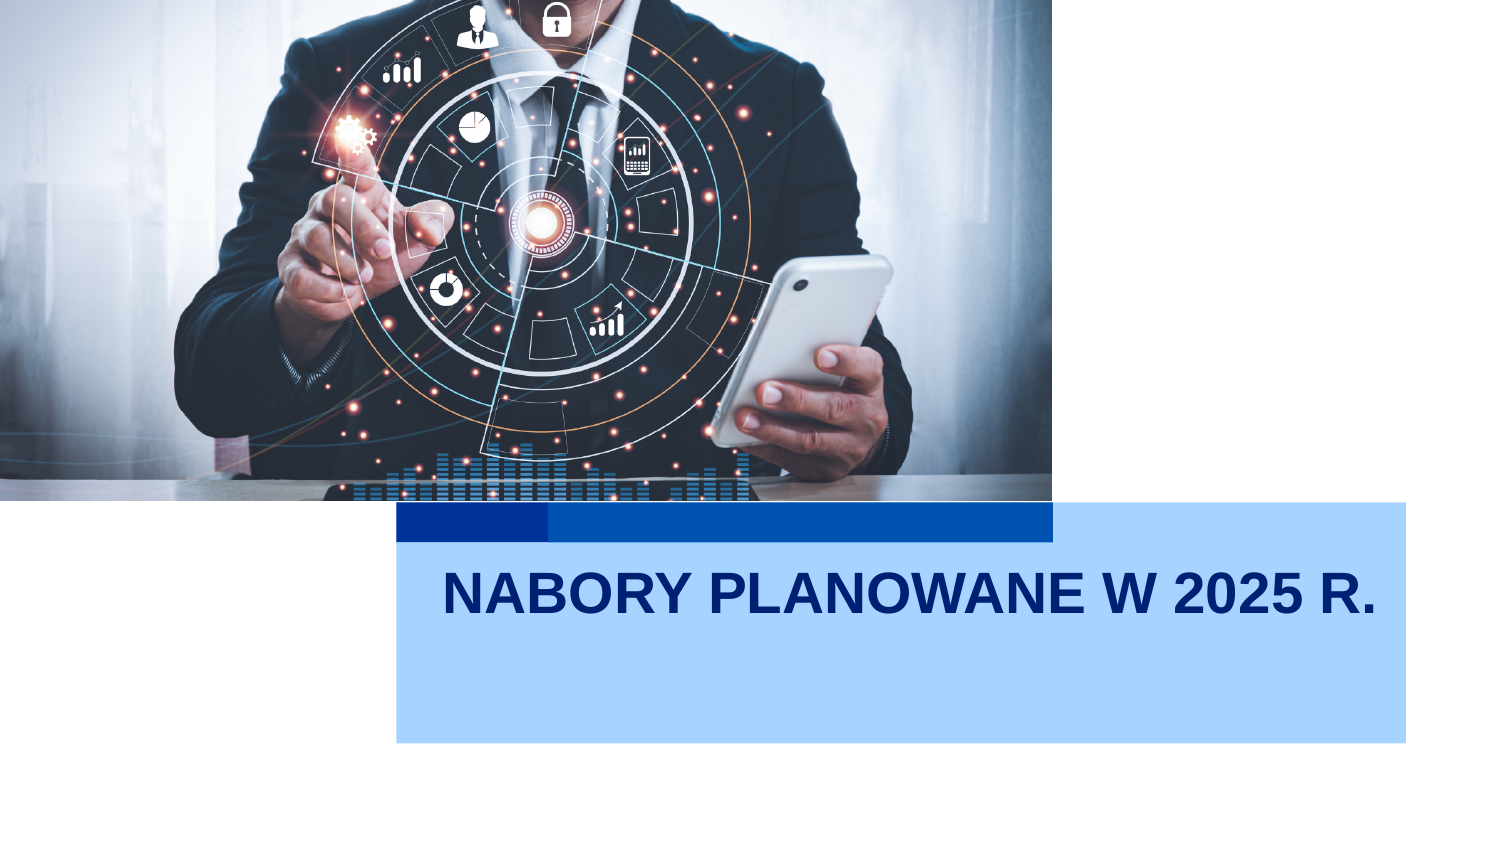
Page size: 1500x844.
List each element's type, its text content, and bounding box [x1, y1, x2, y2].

picture [0, 0, 1052, 501]
title Nabory planowane w 2025 r. [442, 575, 1388, 763]
